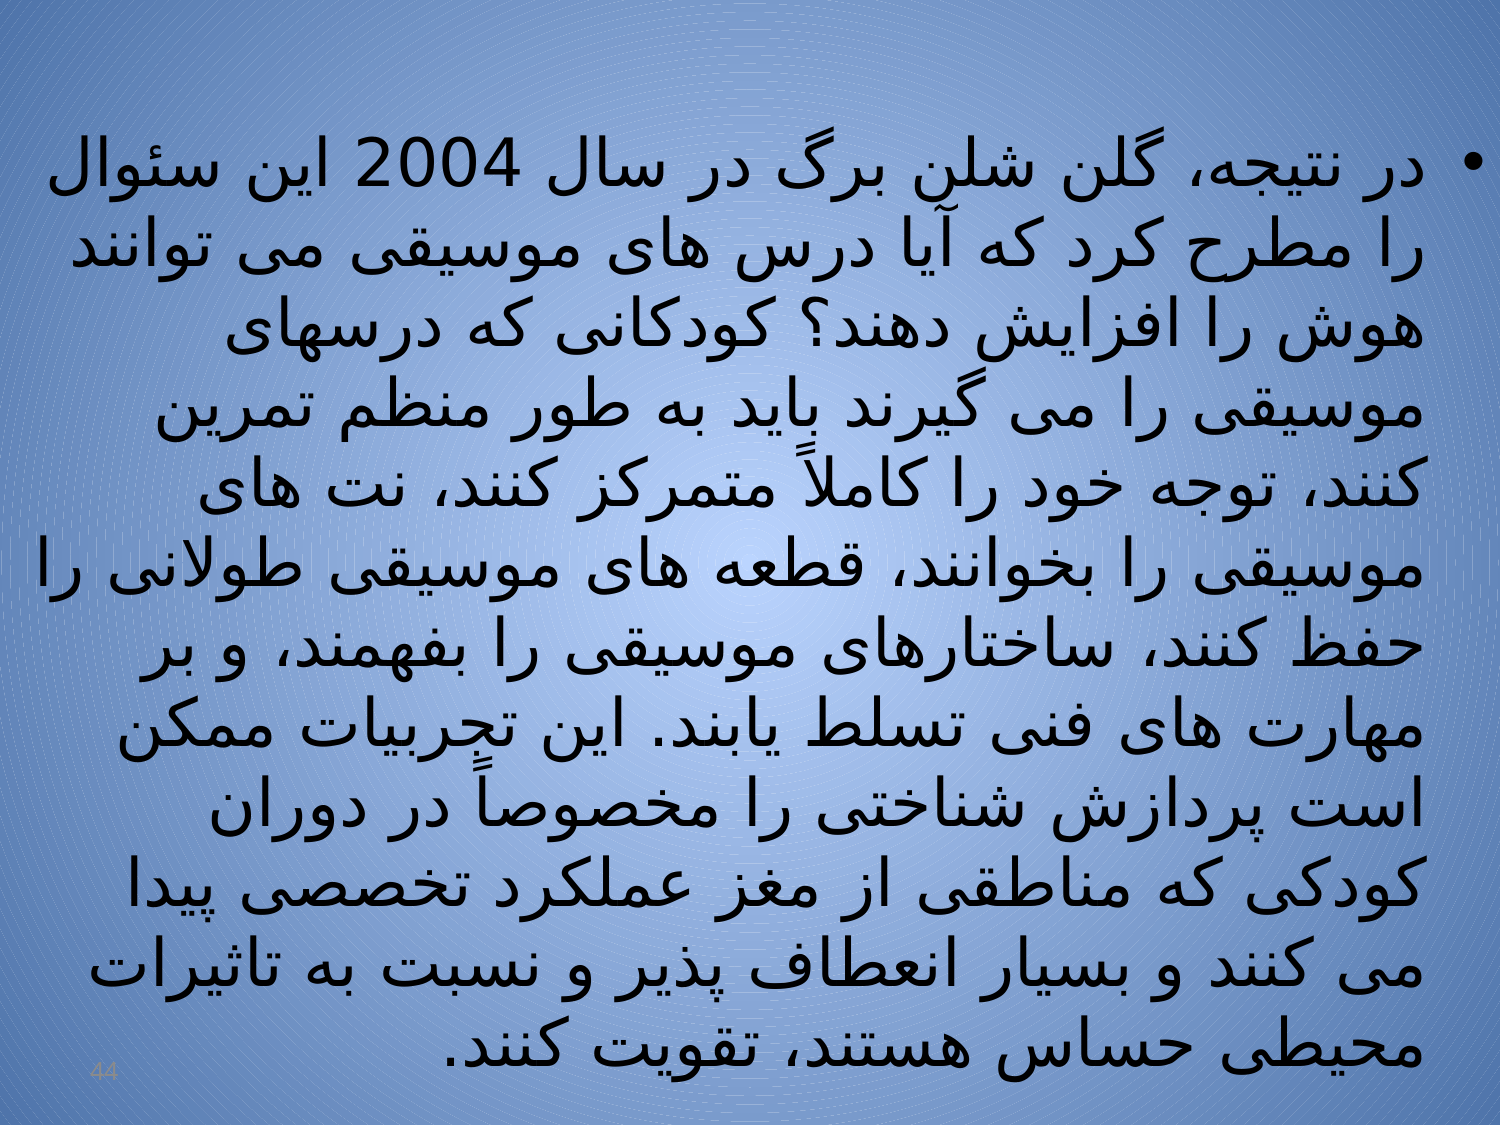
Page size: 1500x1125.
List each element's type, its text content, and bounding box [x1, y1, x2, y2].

slide_number 44 [75, 1042, 425, 1103]
list در نتیجه، گلن شلن برگ در سال 2004 این سئوال را مطرح کرد که آیا درس های موسیقی می توانند هوش را افزایش دهند؟ کودکانی که درسهای موسیقی را می گیرند باید به طور منظم تمرین کنند، توجه خود را کاملاً متمرکز کنند، نت های موسیقی را بخوانند، قطعه های موسیقی طولانی را حفظ کنند، ساختارهای موسیقی را بفهمند، و بر مهارت های فنی تسلط یابند. این تجربیات ممکن است پردازش شناختی را مخصوصاً در دوران کودکی که مناطقی از مغز عملکرد تخصصی پیدا می کنند و بسیار انعطاف پذیر و نسبت به تاثیرات محیطی حساس هستند، تقویت کنند. [0, 19, 1500, 1125]
